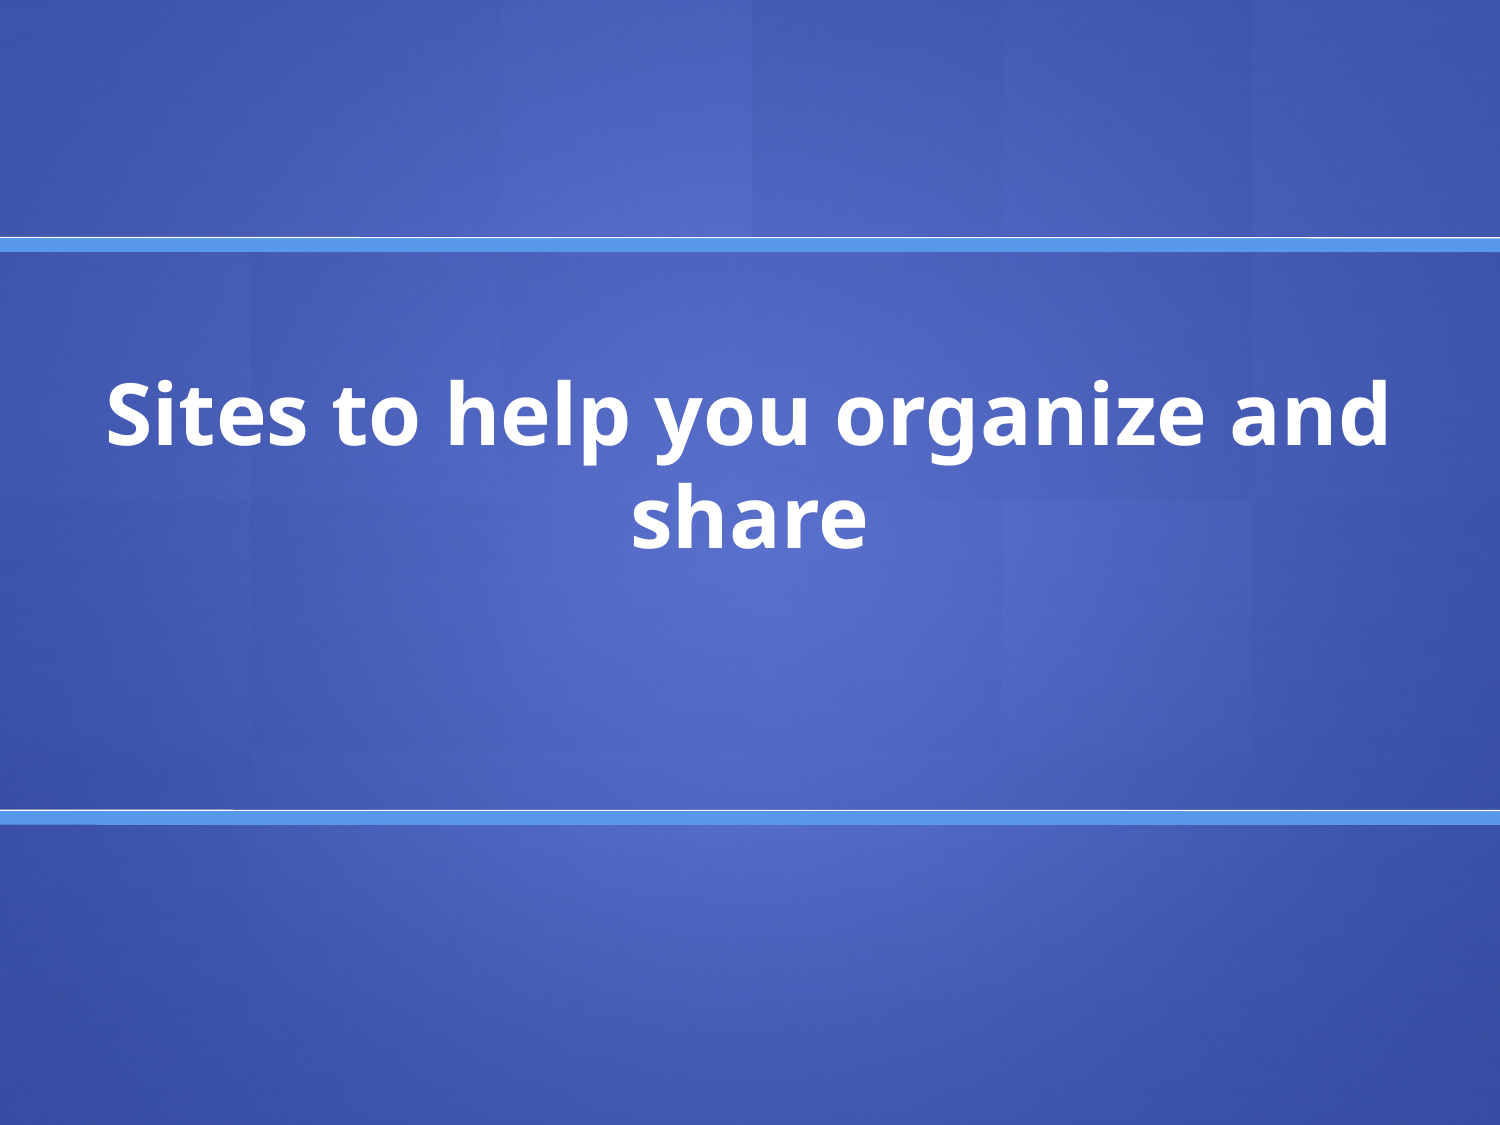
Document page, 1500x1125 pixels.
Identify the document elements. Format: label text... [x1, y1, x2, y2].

title Sites to help you organize and share [75, 350, 1425, 574]
